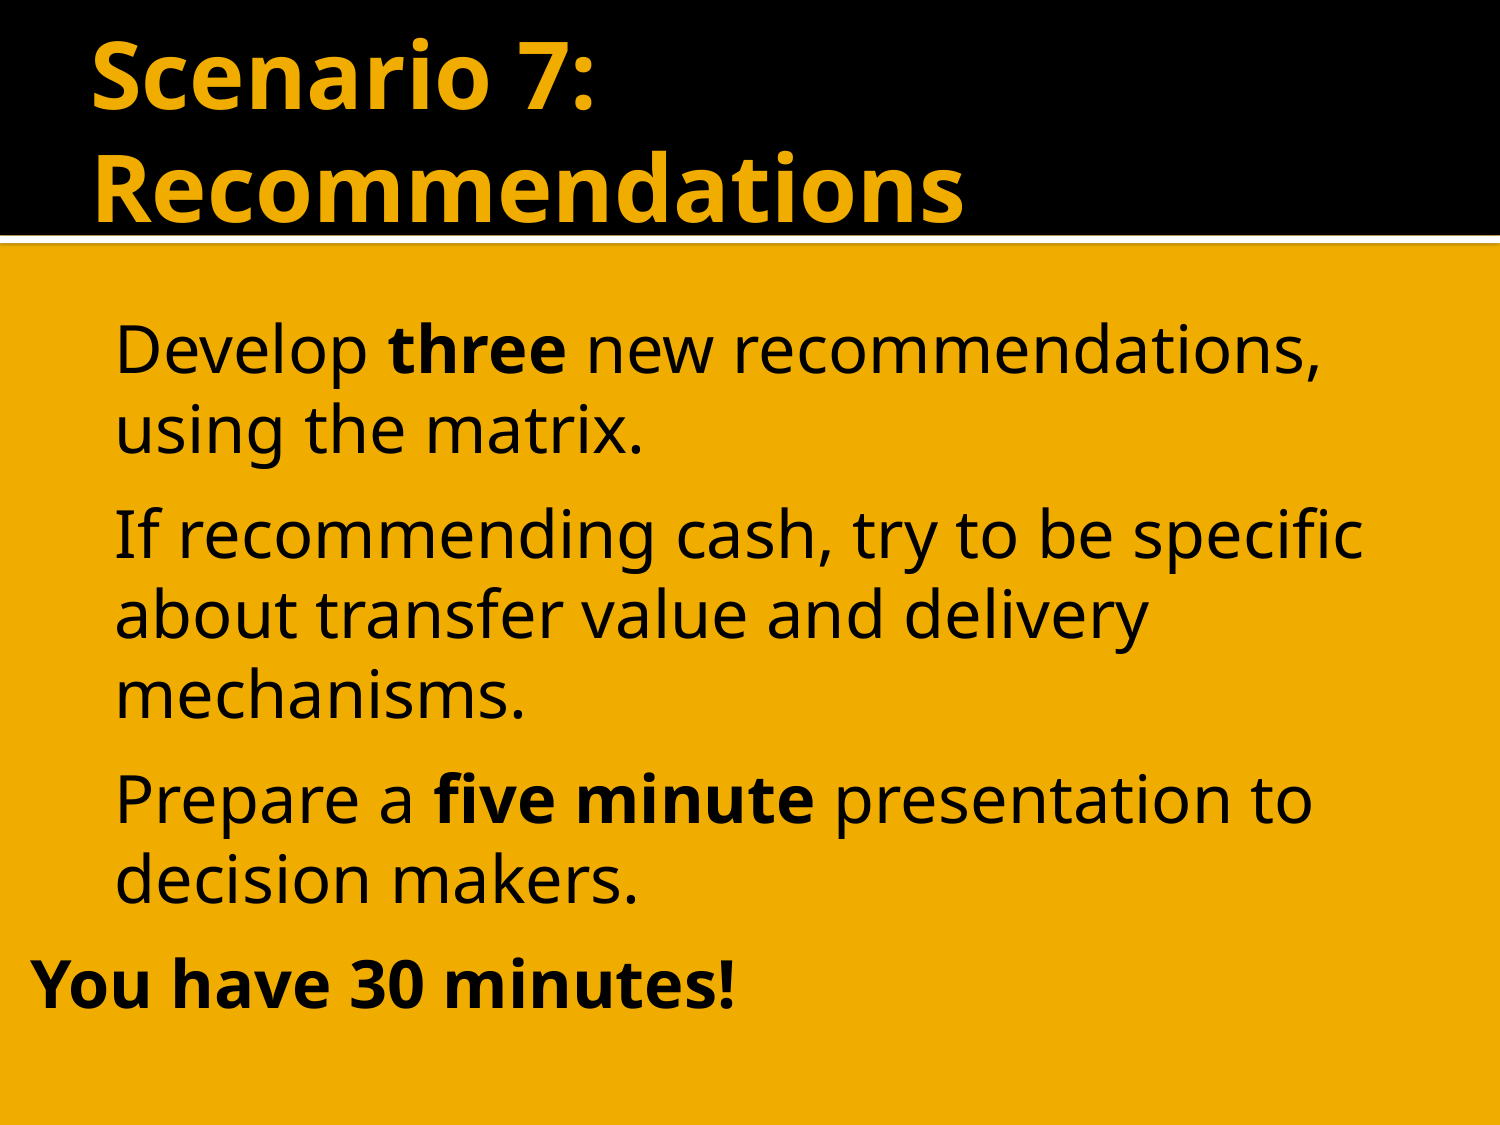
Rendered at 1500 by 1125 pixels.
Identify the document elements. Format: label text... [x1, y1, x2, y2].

list Develop three new recommendations, using the matrix. If recommending cash, try to be specific about transfer value and delivery mechanisms. Prepare a five minute presentation to decision makers. You have 30 minutes! [21, 291, 1484, 1125]
title Scenario 7: Recommendations [75, 25, 1425, 231]
